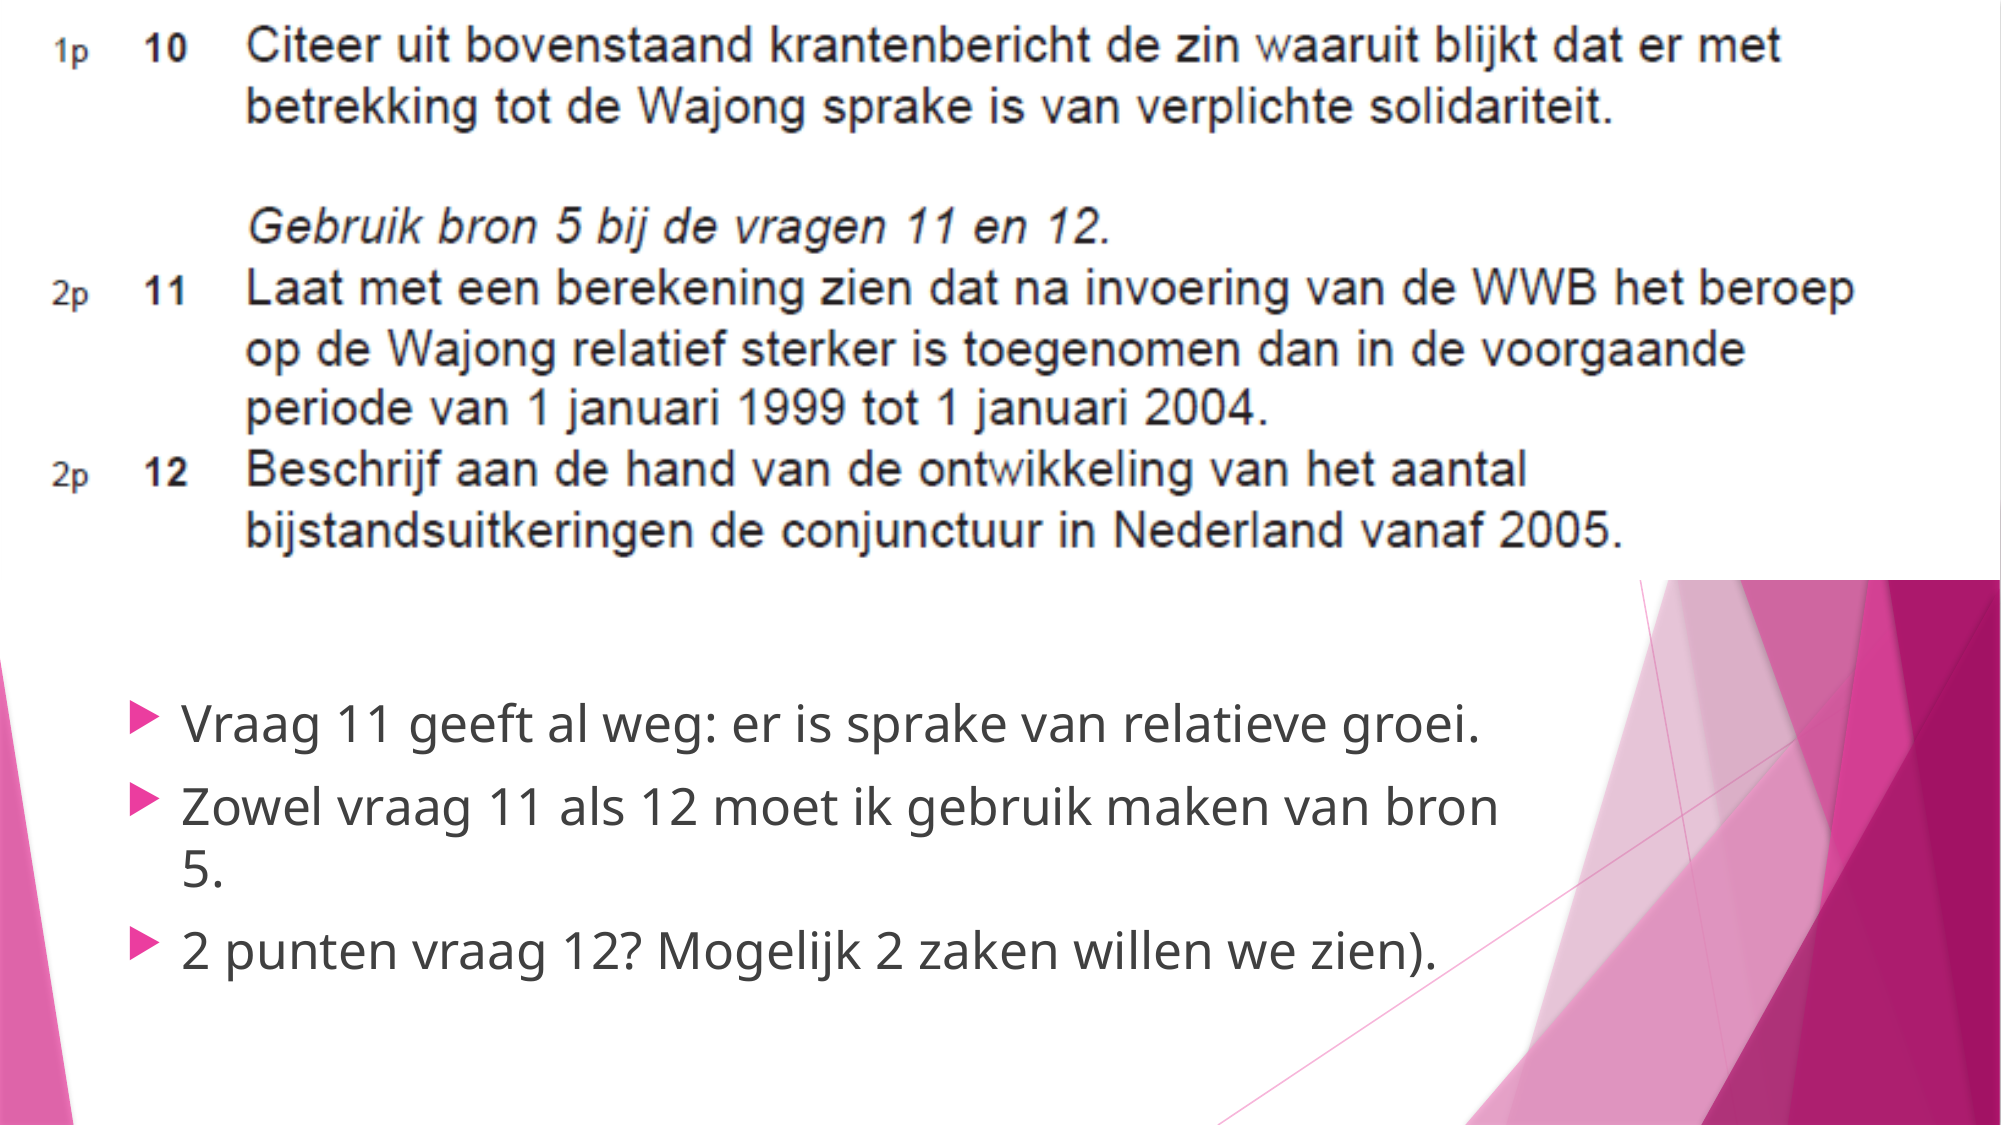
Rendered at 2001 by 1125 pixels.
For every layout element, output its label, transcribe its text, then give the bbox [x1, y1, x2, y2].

list Vraag 11 geeft al weg: er is sprake van relatieve groei. Zowel vraag 11 als 12 moet ik gebruik maken van bron 5. 2 punten vraag 12? Mogelijk 2 zaken willen we zien). [111, 591, 1522, 992]
picture [0, 0, 2000, 580]
